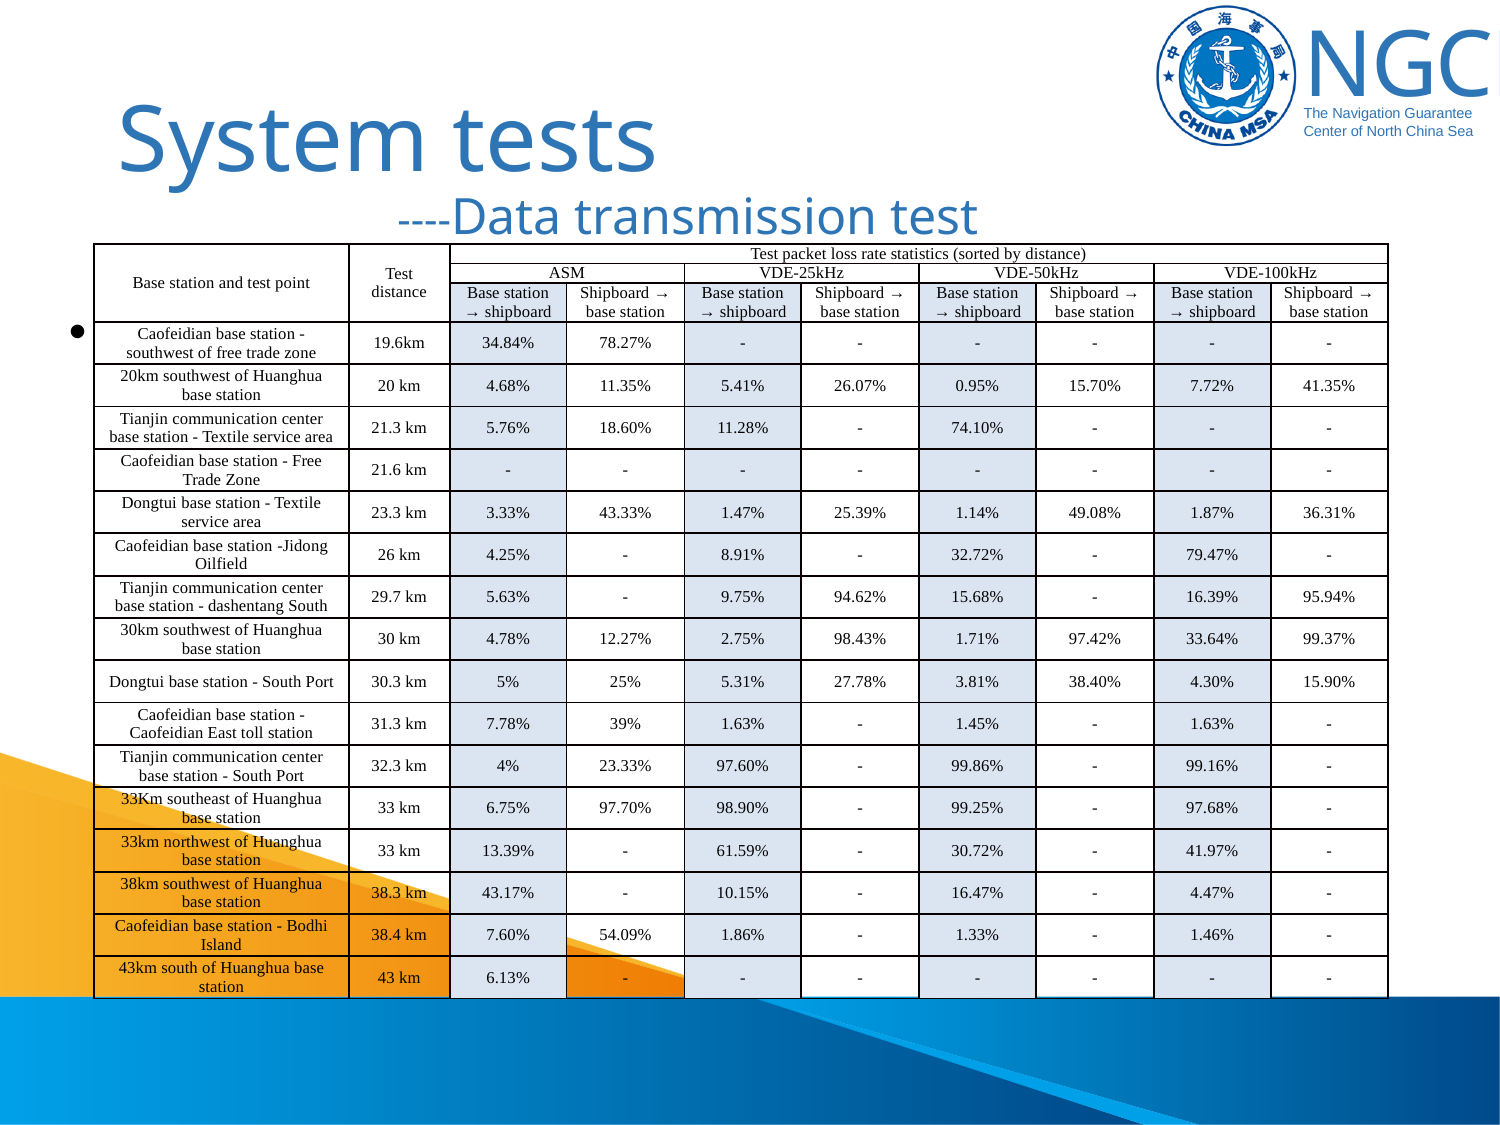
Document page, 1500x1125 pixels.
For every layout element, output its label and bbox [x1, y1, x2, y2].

picture [0, 0, 1500, 1125]
text_box [1111, 0, 1500, 157]
